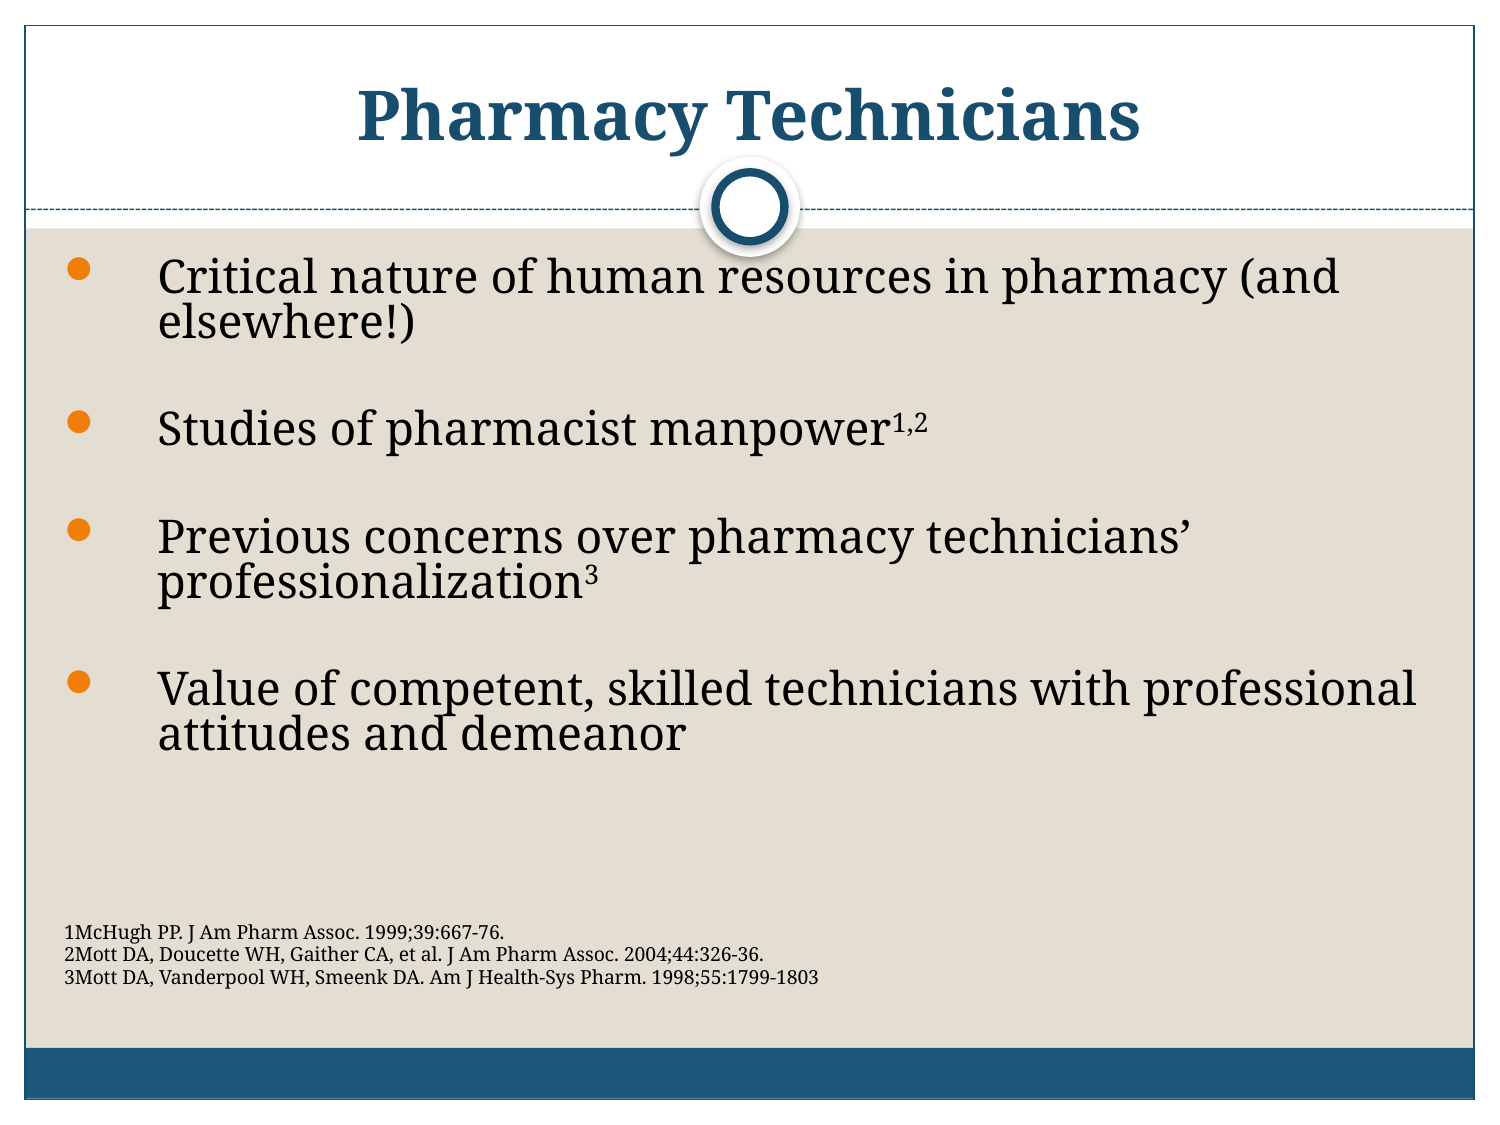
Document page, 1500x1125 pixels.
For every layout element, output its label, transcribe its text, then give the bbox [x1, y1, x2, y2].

title Pharmacy Technicians [49, 37, 1450, 162]
list Critical nature of human resources in pharmacy (and elsewhere!) Studies of pharmacist manpower1,2 Previous concerns over pharmacy technicians’ professionalization3 Value of competent, skilled technicians with professional attitudes and demeanor 1McHugh PP. J Am Pharm Assoc. 1999;39:667-76. 2Mott DA, Doucette WH, Gaither CA, et al. J Am Pharm Assoc. 2004;44:326-36. 3Mott DA, Vanderpool WH, Smeenk DA. Am J Health-Sys Pharm. 1998;55:1799-1803 [49, 250, 1445, 1001]
